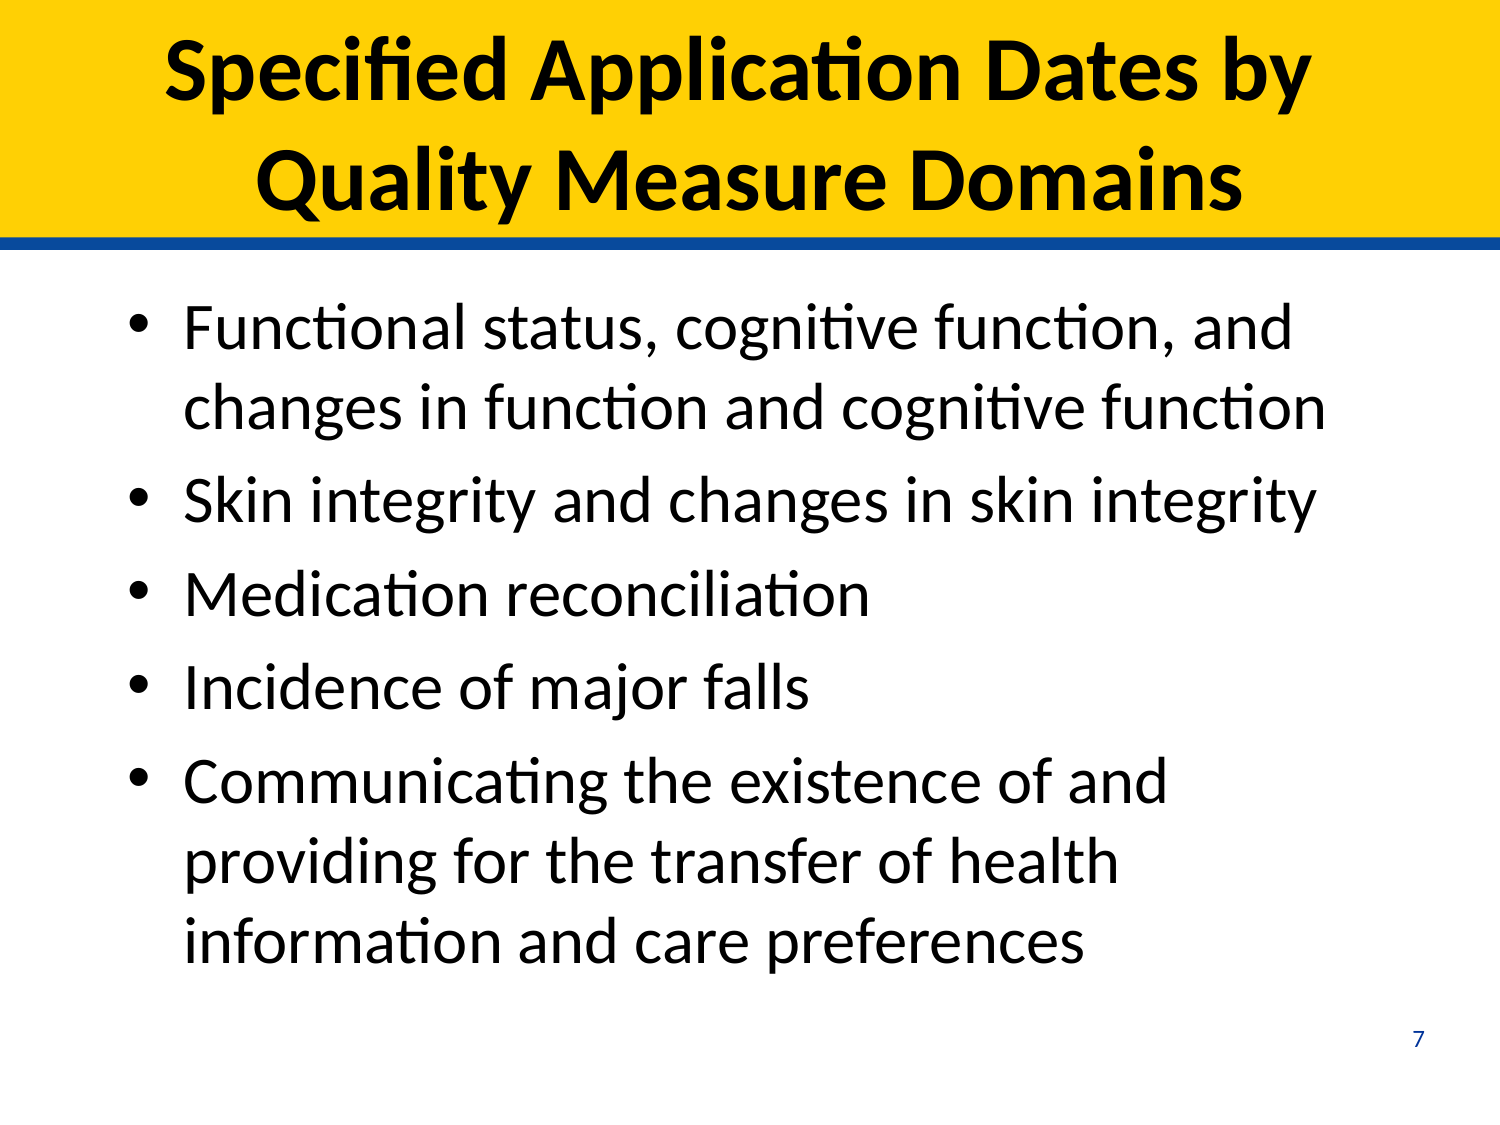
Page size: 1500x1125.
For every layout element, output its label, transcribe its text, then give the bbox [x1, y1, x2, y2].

slide_number 7 [1374, 999, 1463, 1075]
title Specified Application Dates by Quality Measure Domains [0, 0, 1500, 238]
list Functional status, cognitive function, and changes in function and cognitive function Skin integrity and changes in skin integrity Medication reconciliation Incidence of major falls Communicating the existence of and providing for the transfer of health information and care preferences [112, 275, 1375, 1038]
